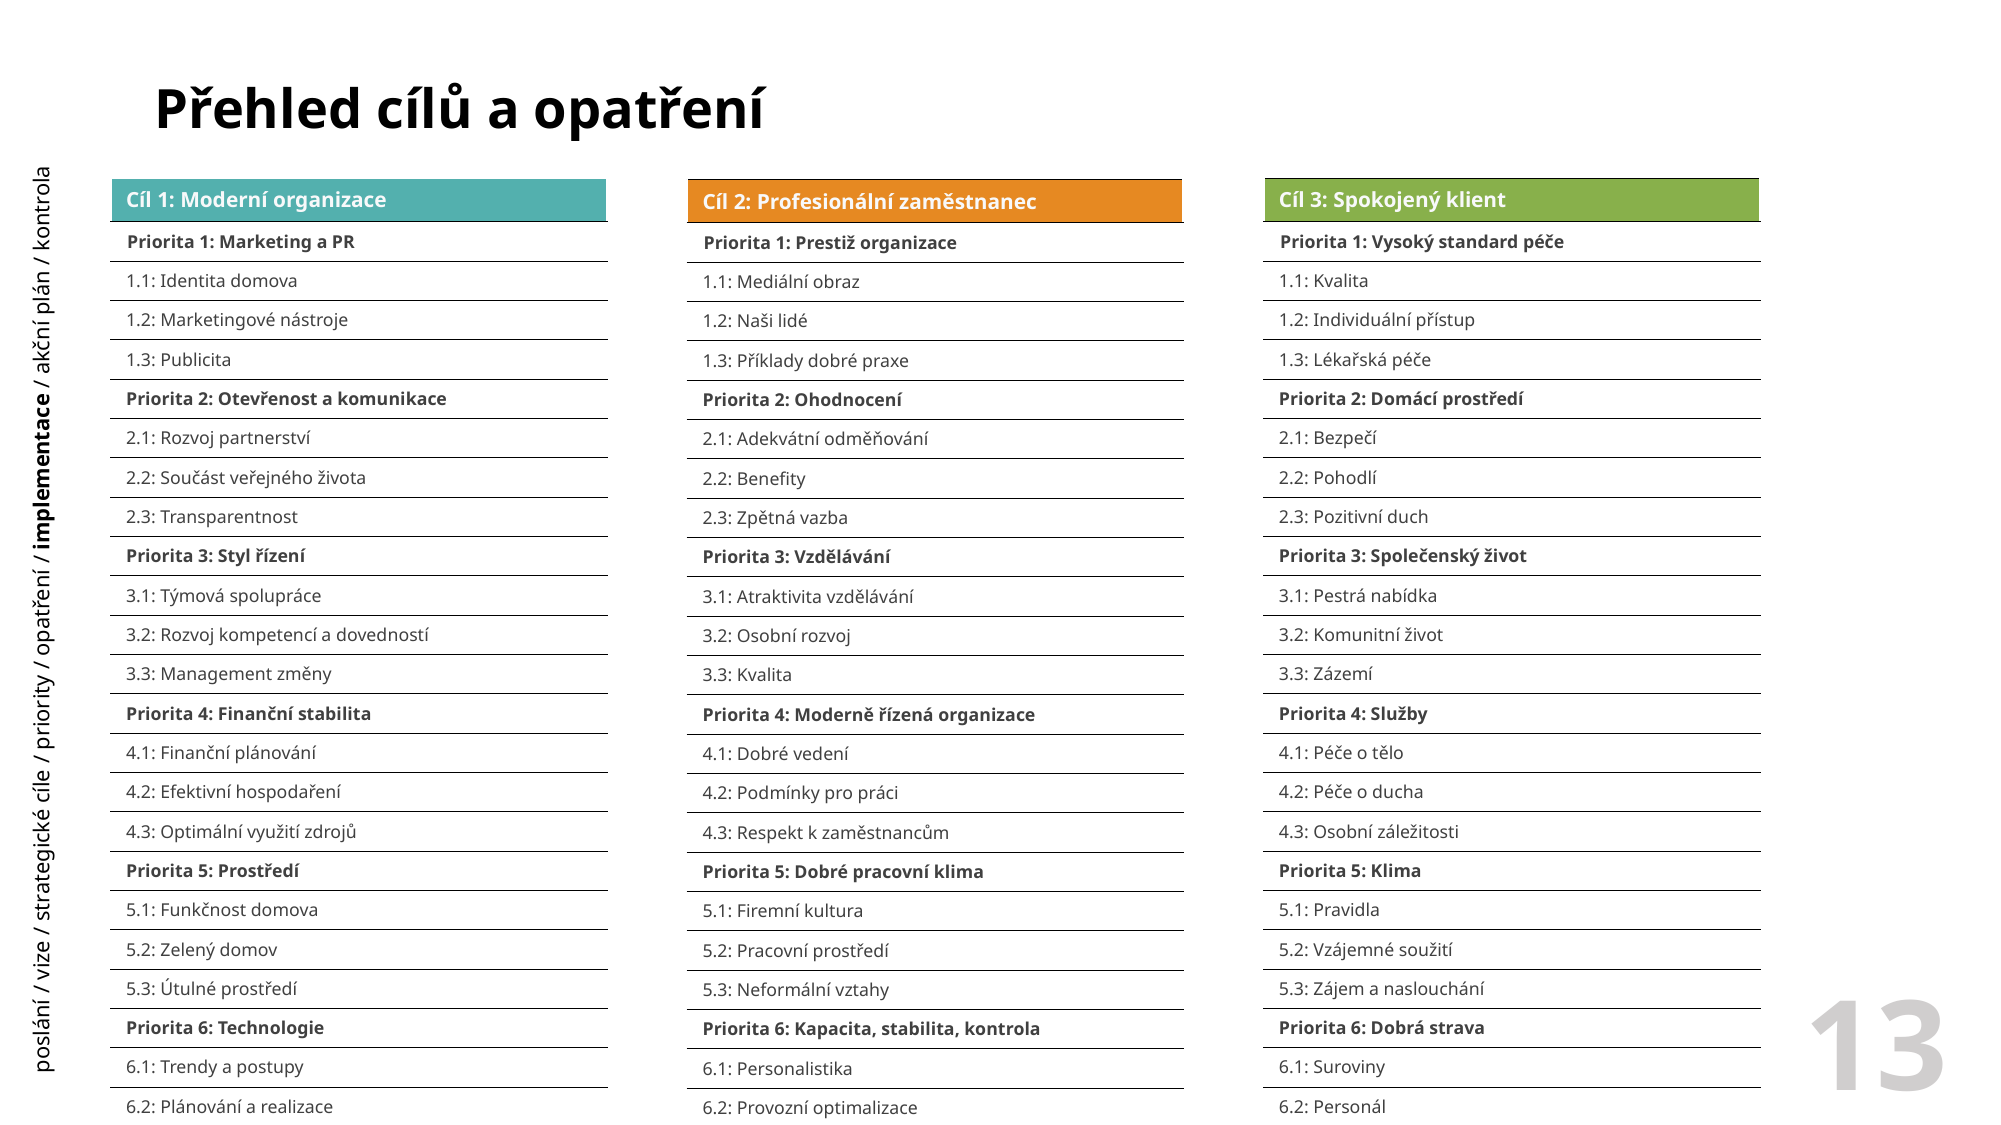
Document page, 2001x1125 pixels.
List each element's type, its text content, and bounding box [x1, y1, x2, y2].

table_cell 6.1: Suroviny [1265, 1048, 1759, 1087]
table_cell Priorita 3: Společenský život [1265, 537, 1759, 575]
table_cell 2.2: Pohodlí [1265, 458, 1759, 497]
table_cell 1.1: Identita domova [112, 262, 606, 300]
table_cell 4.1: Finanční plánování [112, 734, 606, 772]
table_cell 4.3: Osobní záležitosti [1265, 812, 1759, 851]
table_cell 2.3: Pozitivní duch [1265, 498, 1759, 536]
text_box 13 [1789, 958, 2000, 1124]
table_cell 4.3: Respekt k zaměstnancům [688, 813, 1182, 852]
table_cell 2.1: Bezpečí [1265, 419, 1759, 457]
table_cell 6.1: Trendy a postupy [112, 1048, 606, 1087]
table_cell Priorita 3: Styl řízení [112, 537, 606, 575]
table_cell 5.3: Zájem a naslouchání [1265, 970, 1759, 1008]
table_cell 3.1: Týmová spolupráce [112, 576, 606, 615]
table_cell Priorita 5: Prostředí [112, 852, 606, 890]
table_cell 2.2: Benefity [688, 459, 1182, 498]
table_cell 2.1: Rozvoj partnerství [112, 419, 606, 457]
table_cell Priorita 1: Prestiž organizace [688, 223, 1182, 262]
table_cell 1.1: Mediální obraz [688, 263, 1182, 301]
table_cell Priorita 5: Dobré pracovní klima [688, 853, 1182, 891]
table_cell 5.3: Útulné prostředí [112, 970, 606, 1008]
table_cell 5.2: Zelený domov [112, 930, 606, 969]
table_cell 6.2: Provozní optimalizace [688, 1089, 1182, 1125]
table_cell 1.2: Marketingové nástroje [112, 301, 606, 339]
text_box Přehled cílů a opatření [139, 0, 1715, 218]
text_box poslání / vize / strategické cíle / priority / opatření / implementace / akční plán / kontrola [17, 0, 62, 1089]
table_cell 2.2: Součást veřejného života [112, 458, 606, 497]
table_cell 3.1: Atraktivita vzdělávání [688, 577, 1182, 616]
table_cell Priorita 1: Vysoký standard péče [1265, 222, 1759, 261]
table_cell 3.3: Management změny [112, 655, 606, 693]
table_cell Priorita 2: Domácí prostředí [1265, 380, 1759, 418]
table_cell 5.1: Pravidla [1265, 891, 1759, 929]
table_cell 5.1: Funkčnost domova [112, 891, 606, 929]
table_cell 4.3: Optimální využití zdrojů [112, 812, 606, 851]
table_cell Priorita 4: Finanční stabilita [112, 694, 606, 733]
table_cell 5.3: Neformální vztahy [688, 971, 1182, 1009]
table_cell 1.1: Kvalita [1265, 262, 1759, 300]
table_cell 3.2: Komunitní život [1265, 616, 1759, 654]
table_cell 3.2: Rozvoj kompetencí a dovedností [112, 616, 606, 654]
table_cell 4.2: Péče o ducha [1265, 773, 1759, 811]
table_cell 4.2: Podmínky pro práci [688, 774, 1182, 812]
table_cell 5.1: Firemní kultura [688, 892, 1182, 930]
table_cell 3.2: Osobní rozvoj [688, 617, 1182, 655]
table_cell 2.3: Transparentnost [112, 498, 606, 536]
table_header Cíl 1: Moderní organizace [112, 179, 606, 221]
table_cell 3.1: Pestrá nabídka [1265, 576, 1759, 615]
table_cell Priorita 6: Technologie [112, 1009, 606, 1047]
table_cell 1.3: Příklady dobré praxe [688, 341, 1182, 380]
table_cell 4.1: Dobré vedení [688, 735, 1182, 773]
table_cell Priorita 2: Otevřenost a komunikace [112, 380, 606, 418]
table_header Cíl 3: Spokojený klient [1265, 179, 1759, 221]
table_cell 6.2: Personál [1265, 1088, 1759, 1125]
table_cell 1.2: Individuální přístup [1265, 301, 1759, 339]
table_cell 4.2: Efektivní hospodaření [112, 773, 606, 811]
table_cell 6.2: Plánování a realizace [112, 1088, 606, 1125]
table_cell Priorita 5: Klima [1265, 852, 1759, 890]
table_cell 1.2: Naši lidé [688, 302, 1182, 340]
table_cell 1.3: Publicita [112, 340, 606, 379]
table_header Cíl 2: Profesionální zaměstnanec [688, 180, 1182, 222]
table_cell Priorita 1: Marketing a PR [112, 222, 606, 261]
table_cell 6.1: Personalistika [688, 1049, 1182, 1088]
table_cell 3.3: Zázemí [1265, 655, 1759, 693]
table_cell Priorita 3: Vzdělávání [688, 538, 1182, 576]
table_cell 4.1: Péče o tělo [1265, 734, 1759, 772]
table_cell 2.1: Adekvátní odměňování [688, 420, 1182, 458]
table_cell 5.2: Vzájemné soužití [1265, 930, 1759, 969]
table_cell Priorita 6: Dobrá strava [1265, 1009, 1759, 1047]
table_cell 1.3: Lékařská péče [1265, 340, 1759, 379]
table_cell Priorita 2: Ohodnocení [688, 381, 1182, 419]
table_cell Priorita 4: Moderně řízená organizace [688, 695, 1182, 734]
table_cell Priorita 6: Kapacita, stabilita, kontrola [688, 1010, 1182, 1048]
table_cell 3.3: Kvalita [688, 656, 1182, 694]
table_cell 2.3: Zpětná vazba [688, 499, 1182, 537]
table_cell 5.2: Pracovní prostředí [688, 931, 1182, 970]
table_cell Priorita 4: Služby [1265, 694, 1759, 733]
